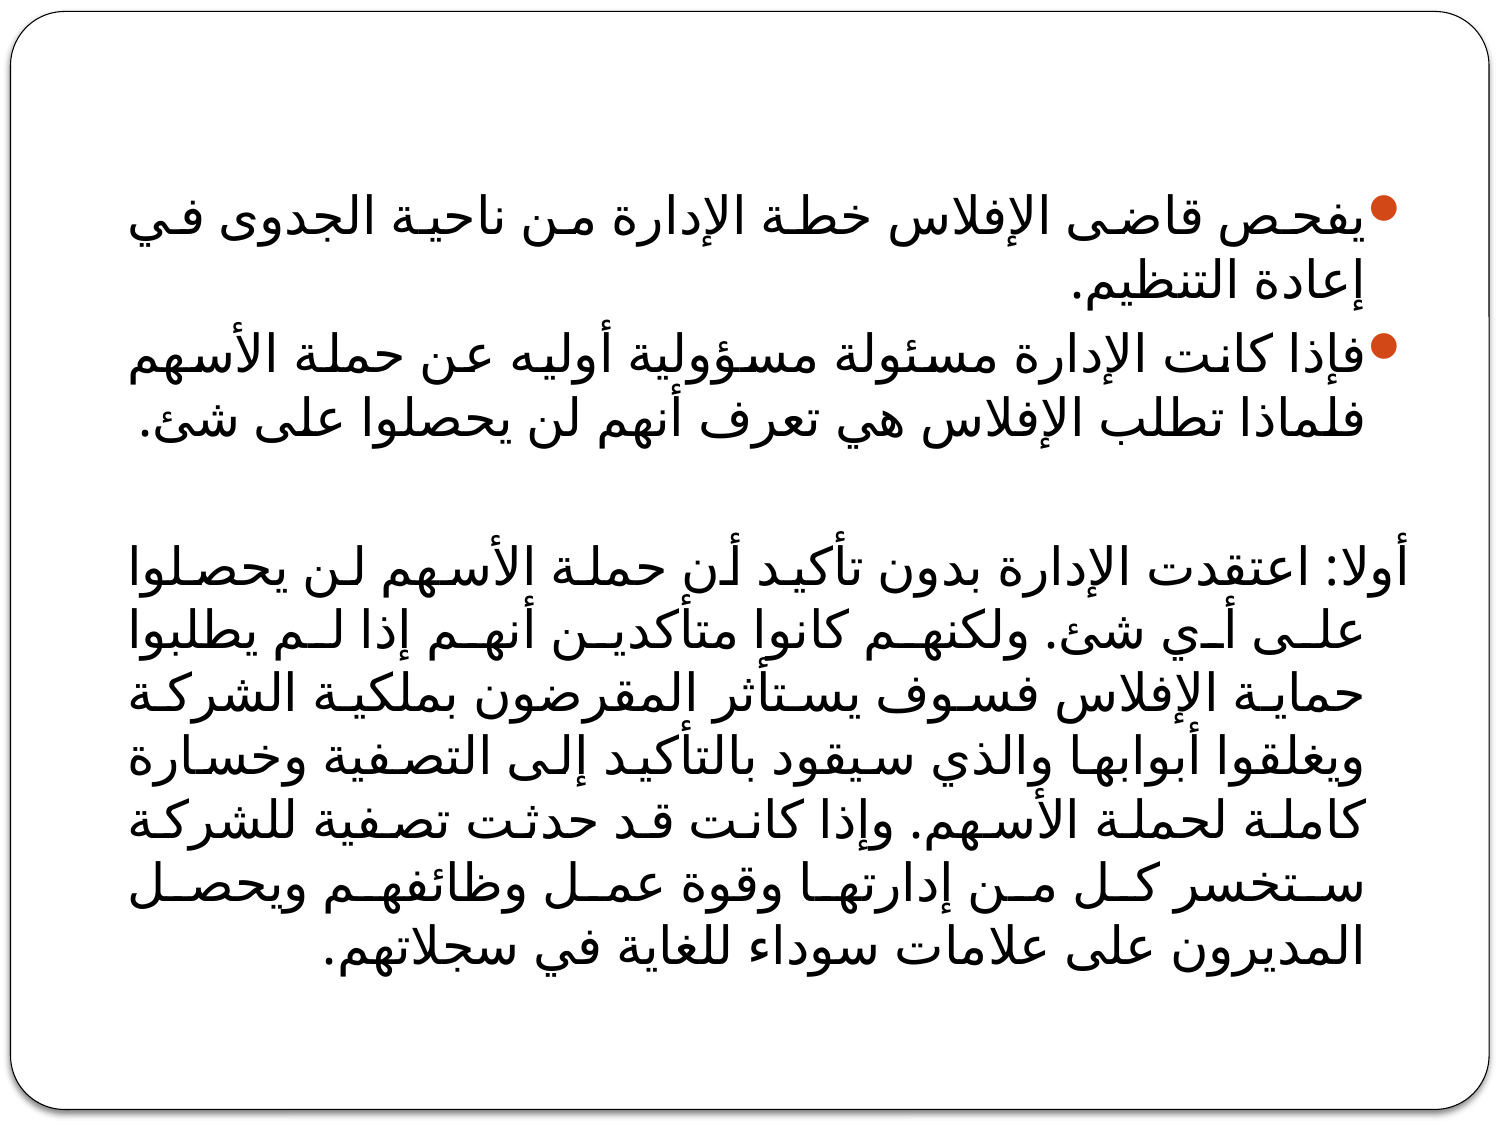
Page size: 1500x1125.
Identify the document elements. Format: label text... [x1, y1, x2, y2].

list يفحص قاضى الإفلاس خطة الإدارة من ناحية الجدوى في إعادة التنظيم. فإذا كانت الإدارة مسئولة مسؤولية أوليه عن حملة الأسهم فلماذا تطلب الإفلاس هي تعرف أنهم لن يحصلوا على شئ. أولا: اعتقدت الإدارة بدون تأكيد أن حملة الأسهم لن يحصلوا على أي شئ. ولكنهم كانوا متأكدين أنهم إذا لم يطلبوا حماية الإفلاس فسوف يستأثر المقرضون بملكية الشركة ويغلقوا أبوابها والذي سيقود بالتأكيد إلى التصفية وخسارة كاملة لحملة الأسهم. وإذا كانت قد حدثت تصفية للشركة ستخسر كل من إدارتها وقوة عمل وظائفهم ويحصل المديرون على علامات سوداء للغاية في سجلاتهم. [112, 174, 1425, 1050]
